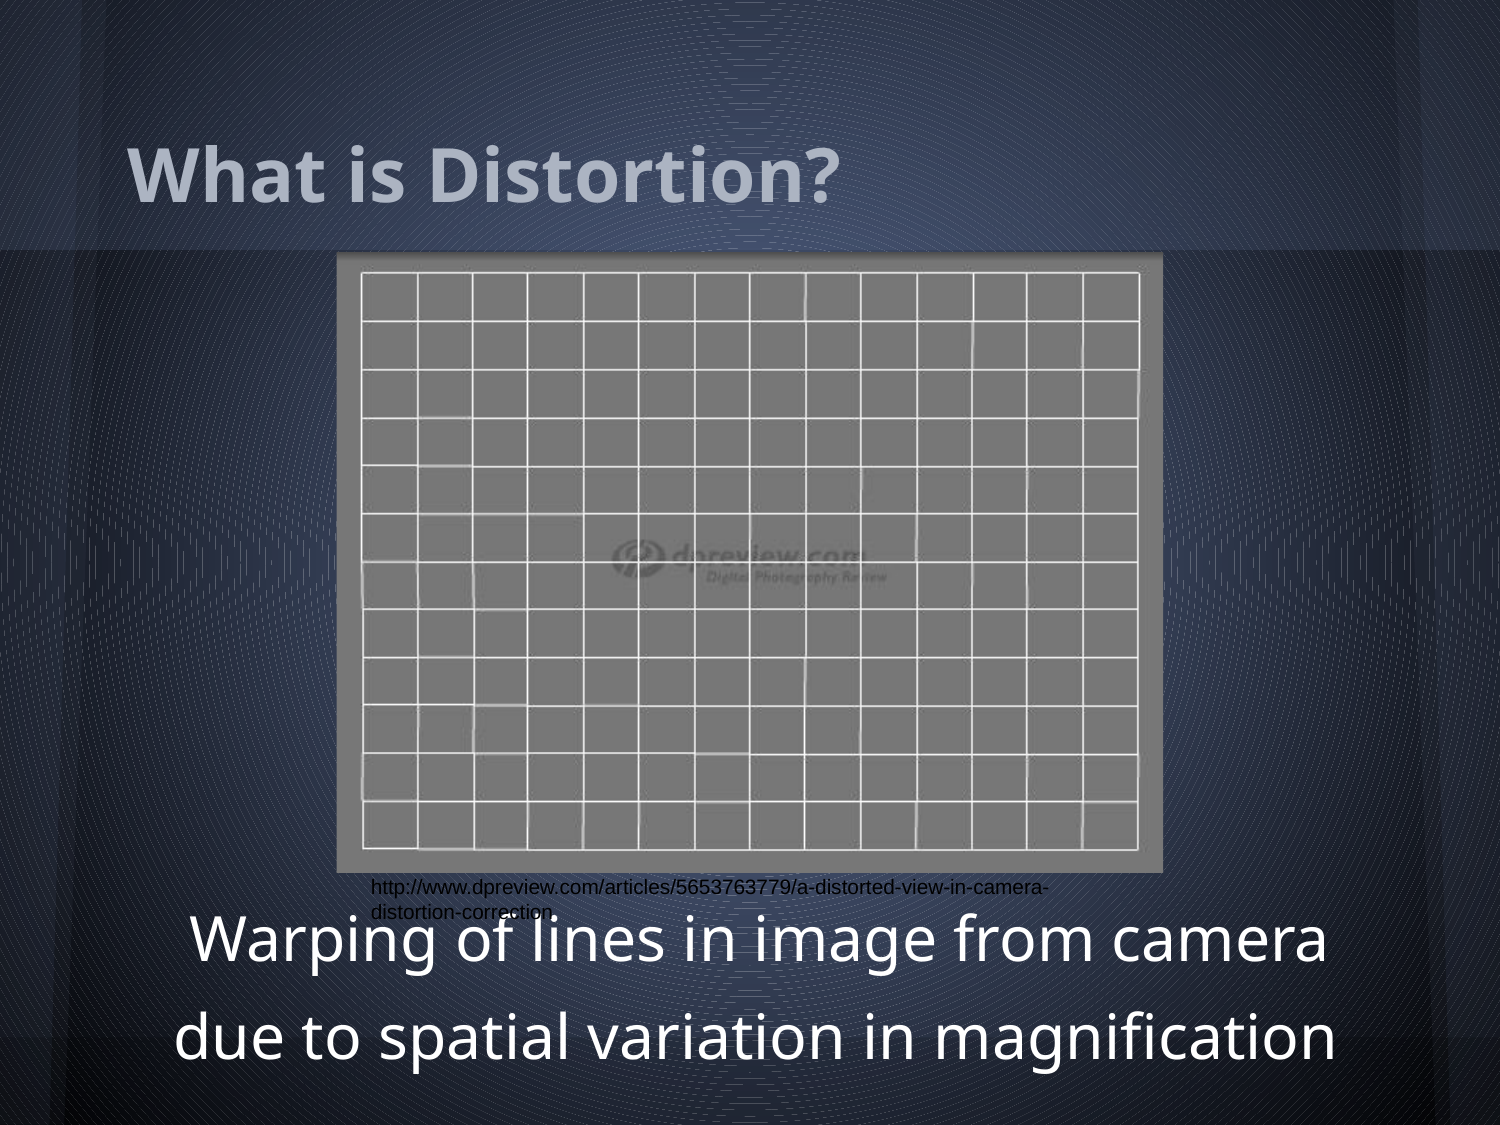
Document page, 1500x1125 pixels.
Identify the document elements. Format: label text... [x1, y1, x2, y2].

title What is Distortion? [75, 14, 1425, 233]
list Warping of lines in image from camera due to spatial variation in magnification [158, 872, 1500, 1125]
text_box http://www.dpreview.com/articles/5653763779/a-distorted-view-in-camera-distortion-correction [355, 858, 1129, 939]
text_box [336, 252, 1164, 873]
